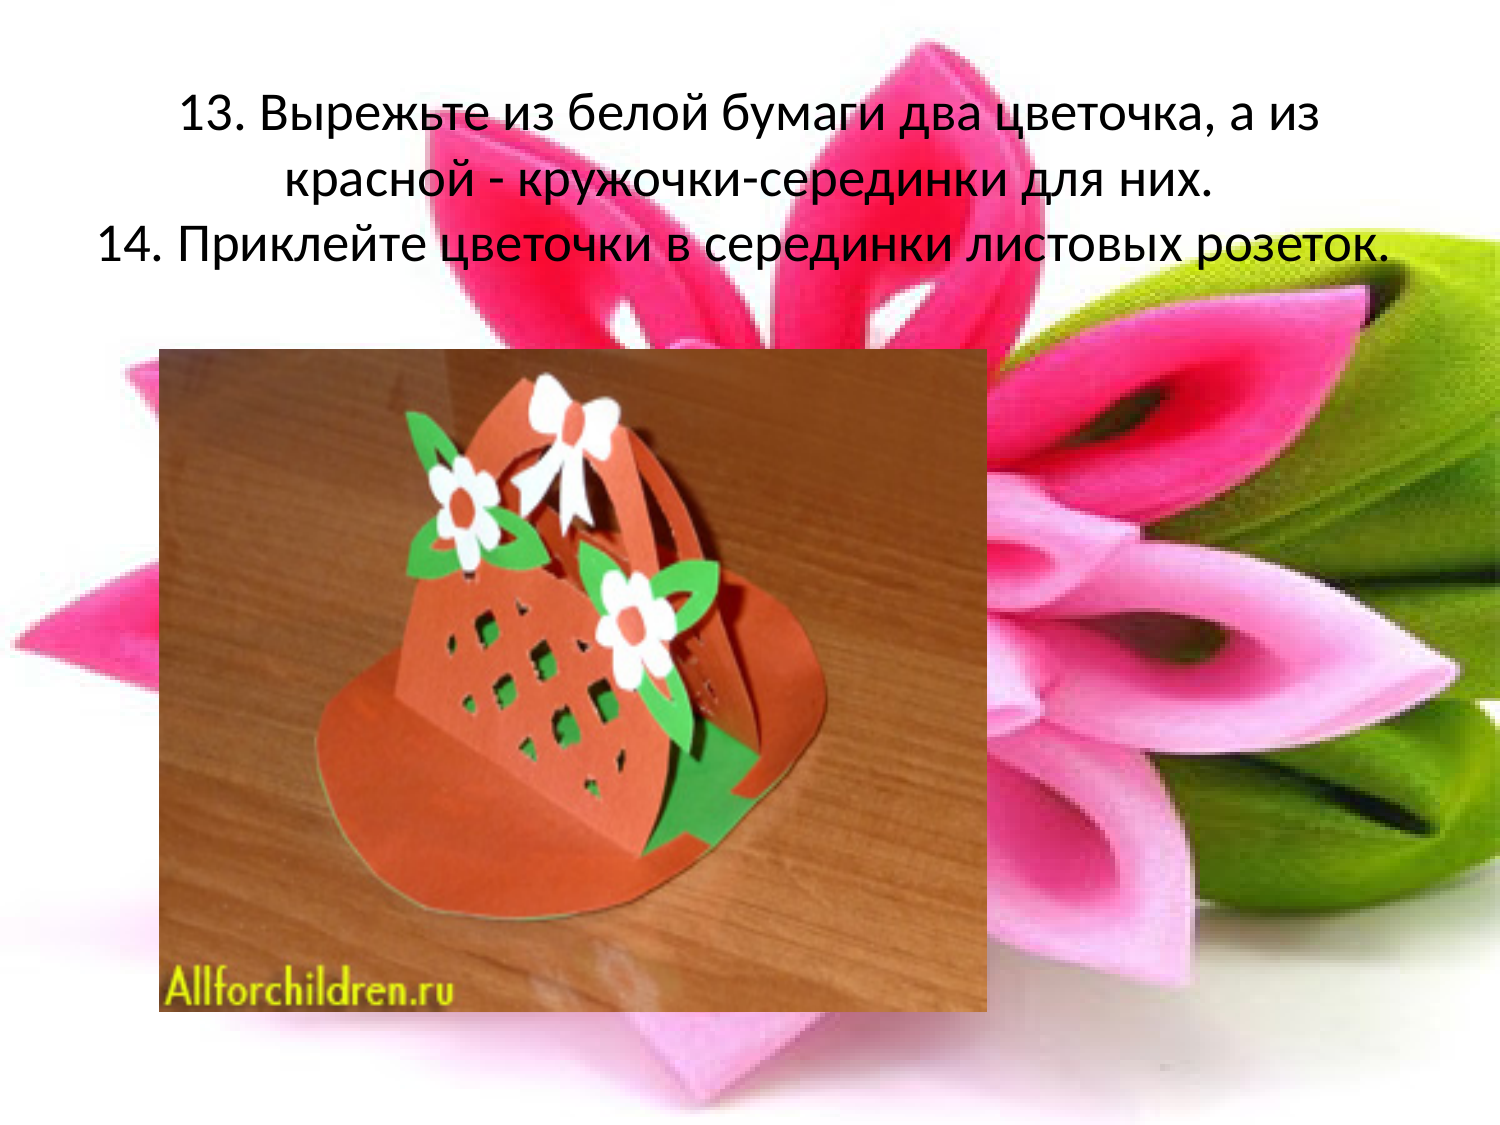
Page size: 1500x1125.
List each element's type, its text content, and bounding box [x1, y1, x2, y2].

title 13. Вырежьте из белой бумаги два цветочка, а из красной - кружочки-серединки для них. 14. Приклейте цветочки в серединки листовых розеток. [75, 45, 1425, 398]
picture [0, 0, 1500, 1125]
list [159, 349, 987, 1012]
